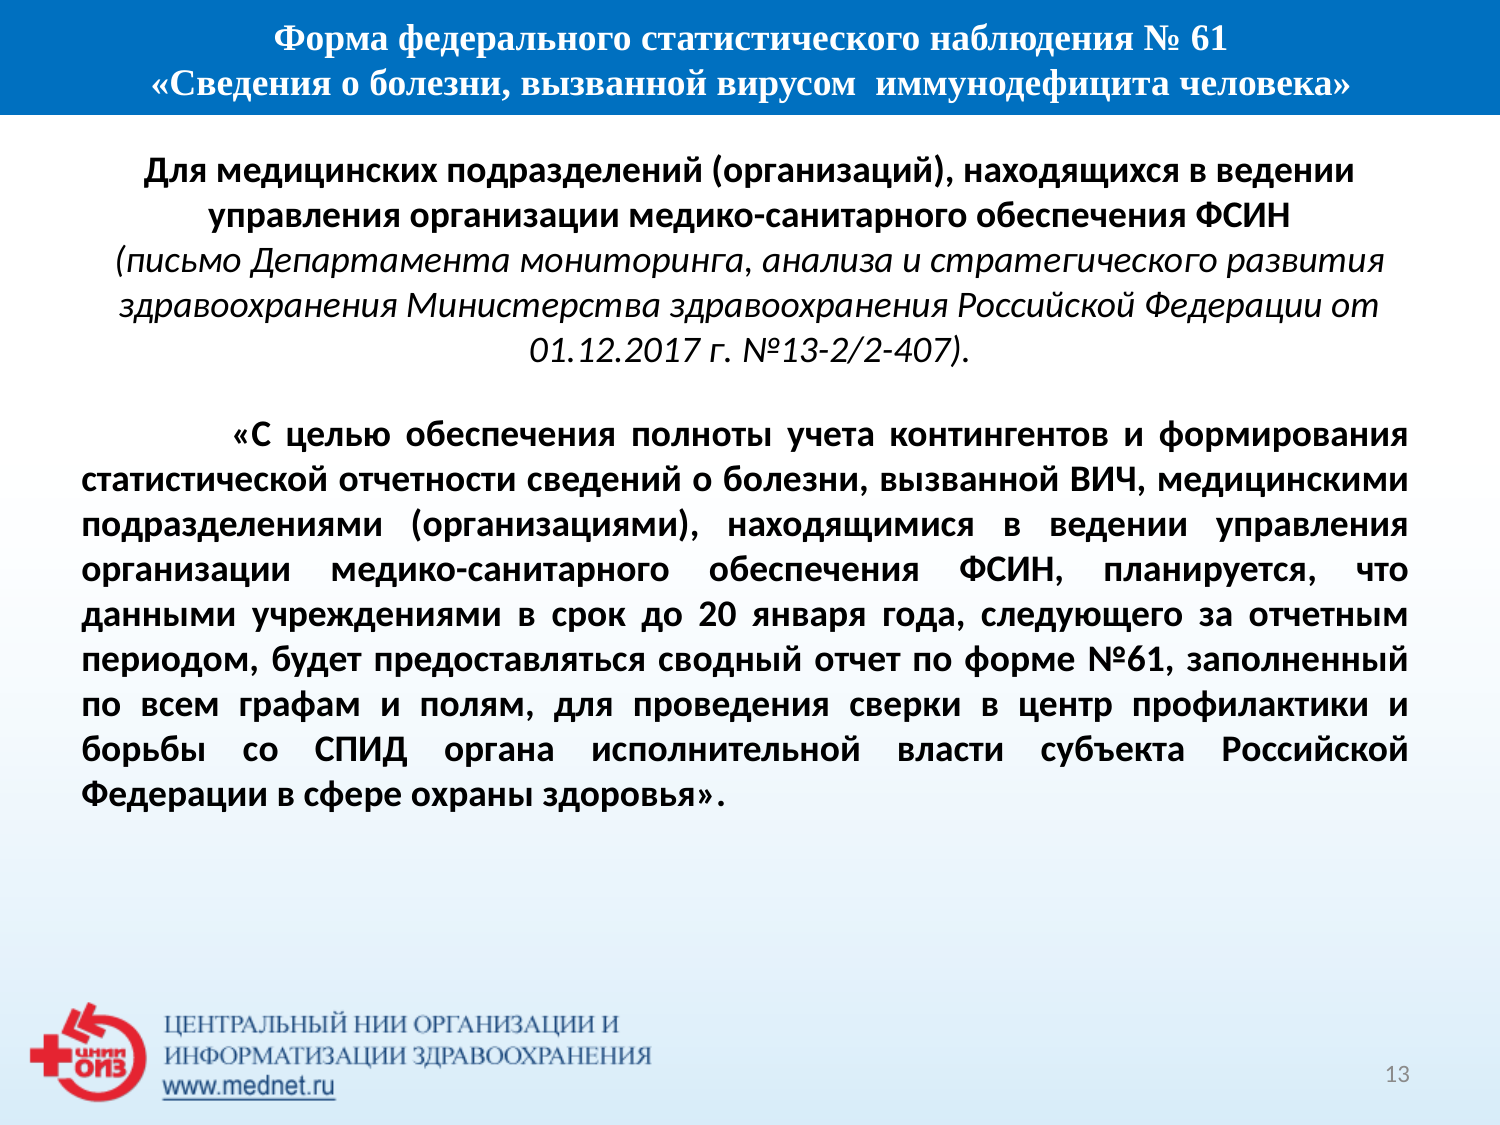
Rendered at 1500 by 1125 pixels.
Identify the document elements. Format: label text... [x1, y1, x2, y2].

picture [0, 117, 1500, 1125]
text_box Для медицинских подразделений (организаций), находящихся в ведении управления организации медико-санитарного обеспечения ФСИН (письмо Департамента мониторинга, анализа и стратегического развития здравоохранения Министерства здравоохранения Российской Федерации от 01.12.2017 г. №13-2/2-407). [29, 137, 1471, 377]
text_box «С целью обеспечения полноты учета контингентов и формирования статистической отчетности сведений о болезни, вызванной ВИЧ, медицинскими подразделениями (организациями), находящимися в ведении управления организации медико-санитарного обеспечения ФСИН, планируется, что данными учреждениями в срок до 20 января года, следующего за отчетным периодом, будет предоставляться сводный отчет по форме №61, заполненный по всем графам и полям, для проведения сверки в центр профилактики и борьбы со СПИД органа исполнительной власти субъекта Российской Федерации в сфере охраны здоровья». [66, 401, 1425, 822]
slide_number 13 [1074, 1042, 1425, 1103]
text_box Форма федерального статистического наблюдения № 61 «Сведения о болезни, вызванной вирусом иммунодефицита человека» [0, 0, 1500, 117]
